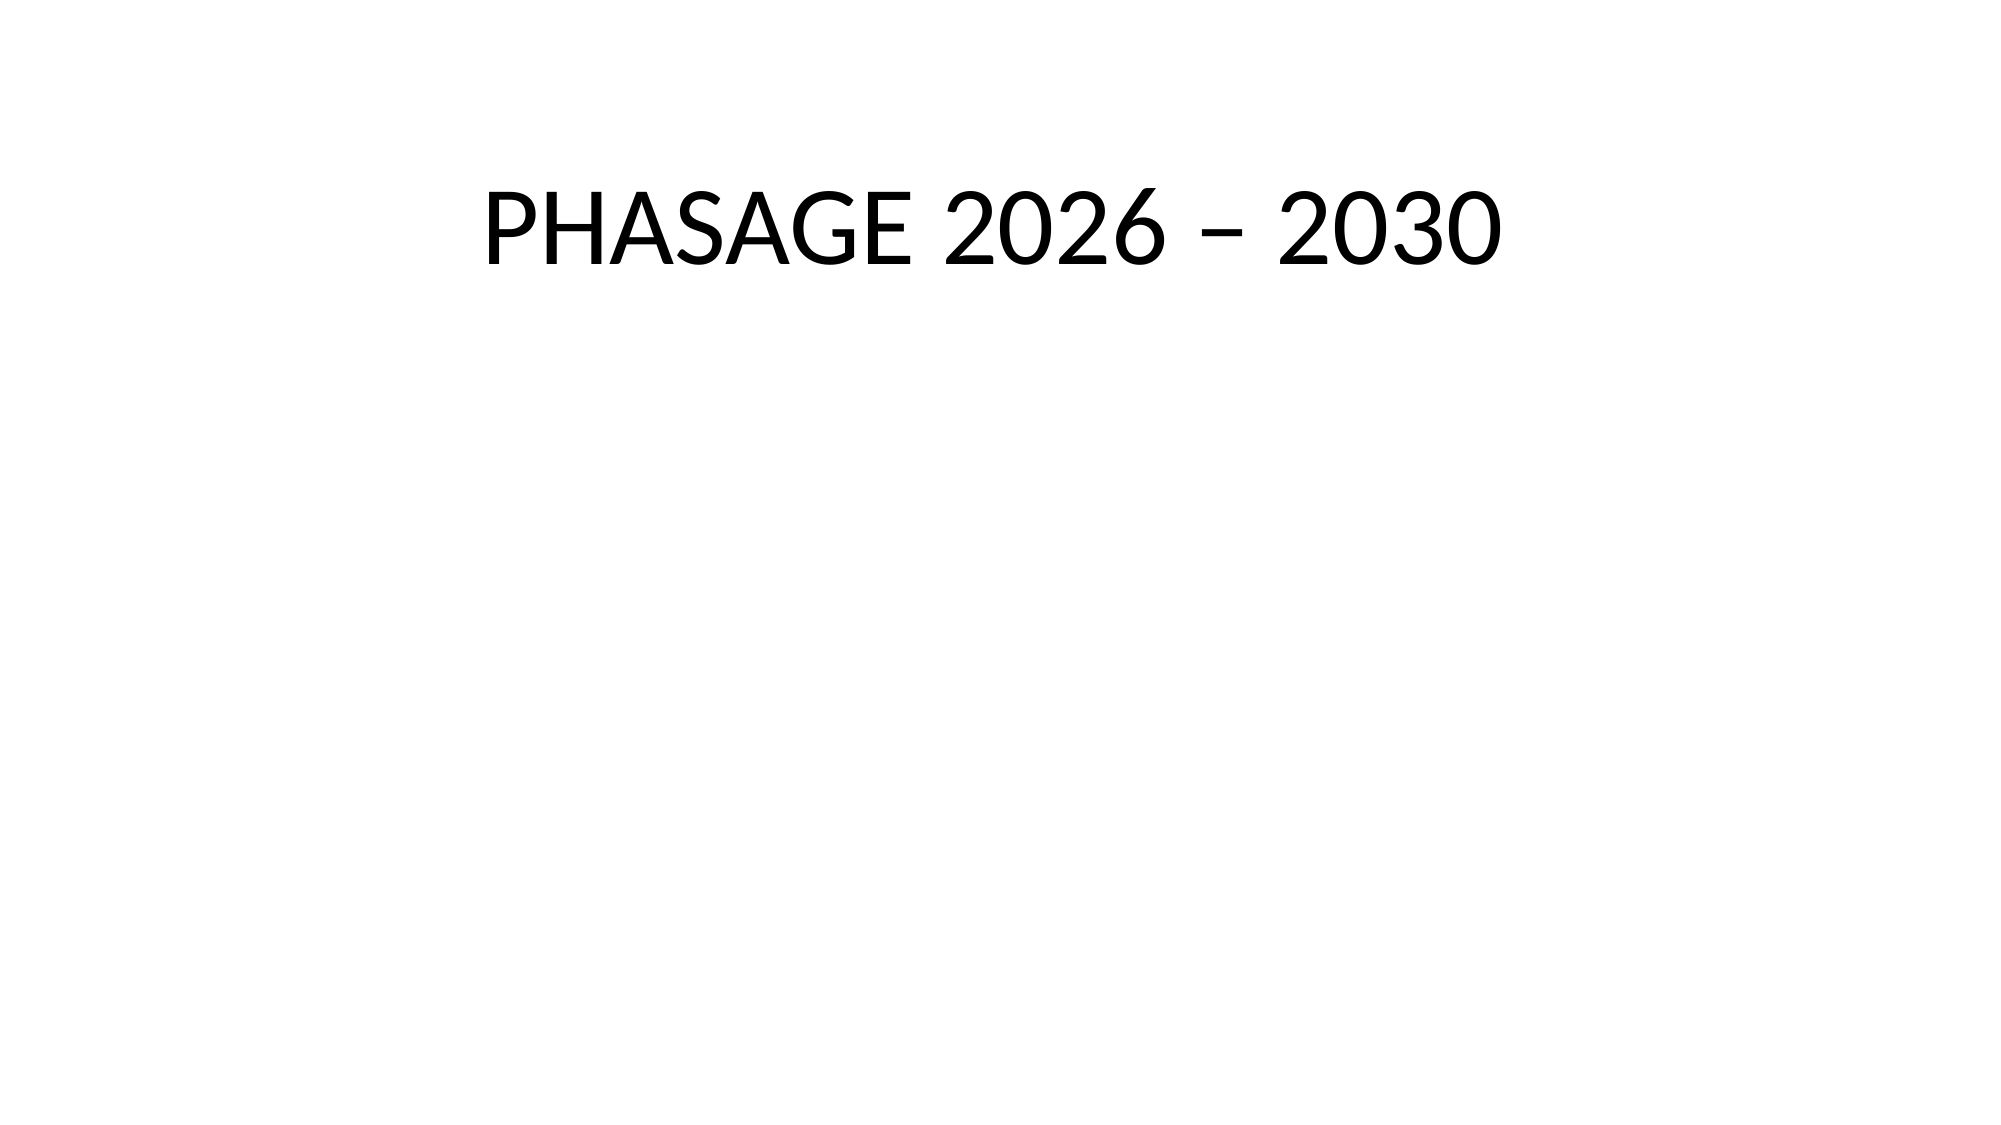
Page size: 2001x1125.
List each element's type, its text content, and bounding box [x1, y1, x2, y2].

subtitle PHASAGE 2026 – 2030 [243, 159, 1744, 432]
